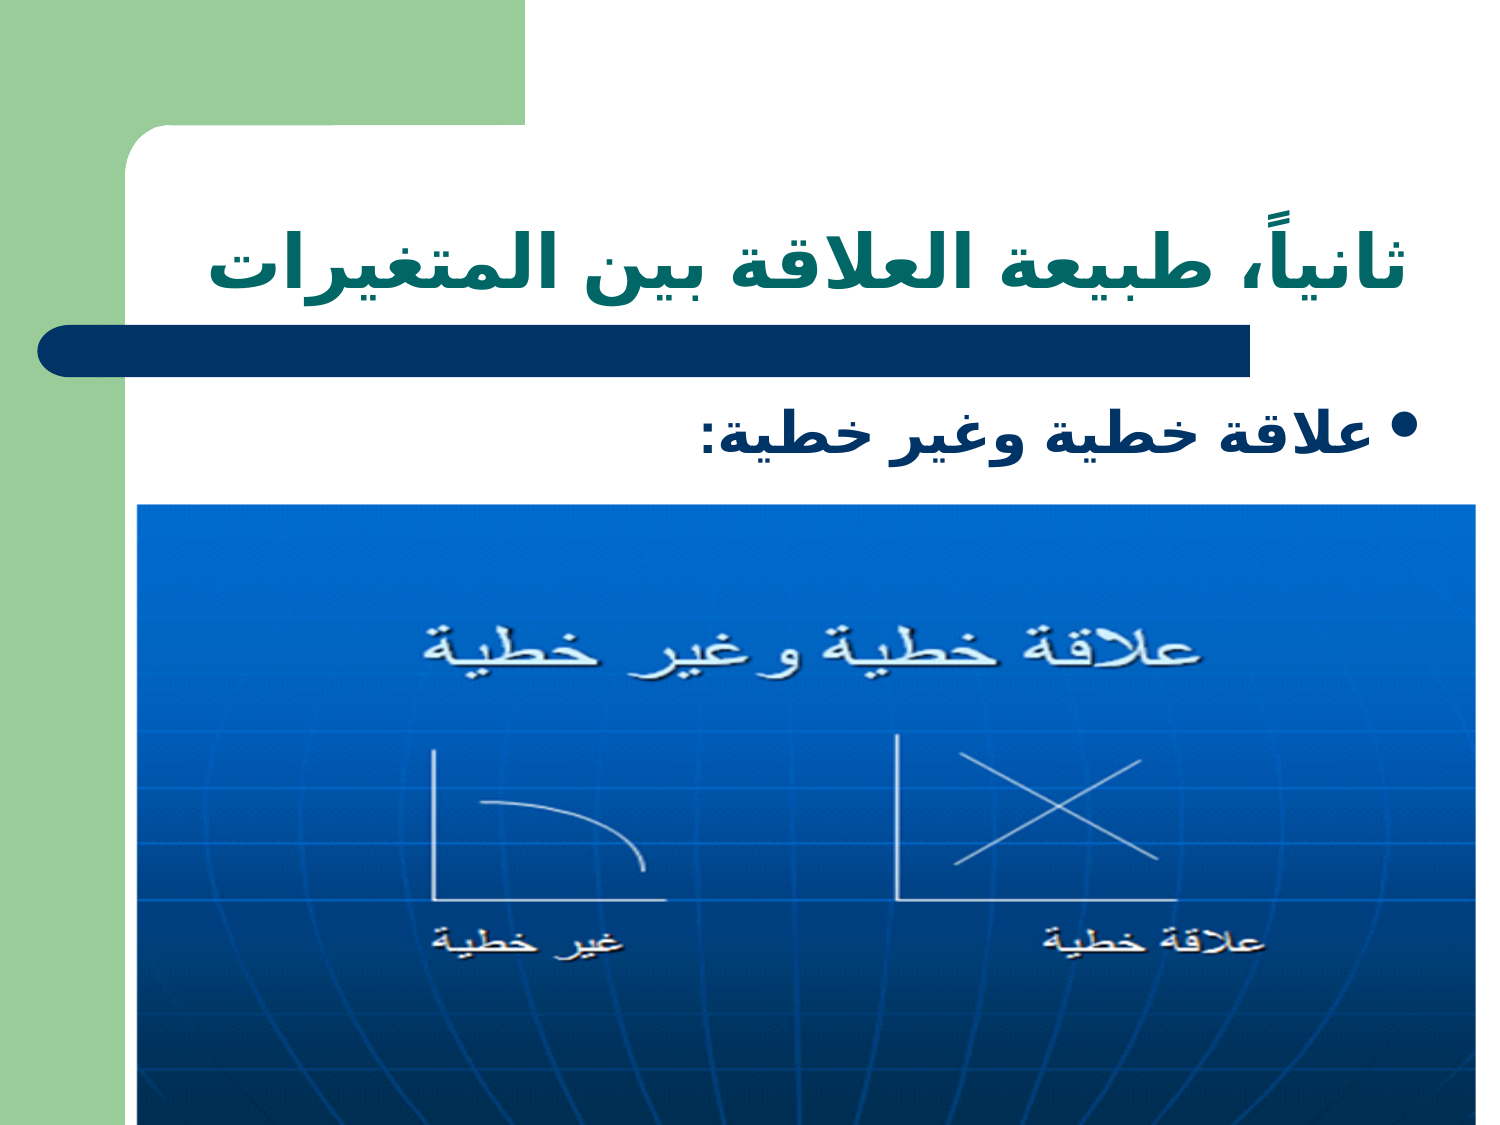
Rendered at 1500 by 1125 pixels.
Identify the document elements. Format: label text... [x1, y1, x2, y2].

title ثانياً، طبيعة العلاقة بين المتغيرات [125, 125, 1425, 313]
list علاقة خطية وغير خطية: [137, 387, 1447, 501]
picture [135, 503, 1477, 1125]
